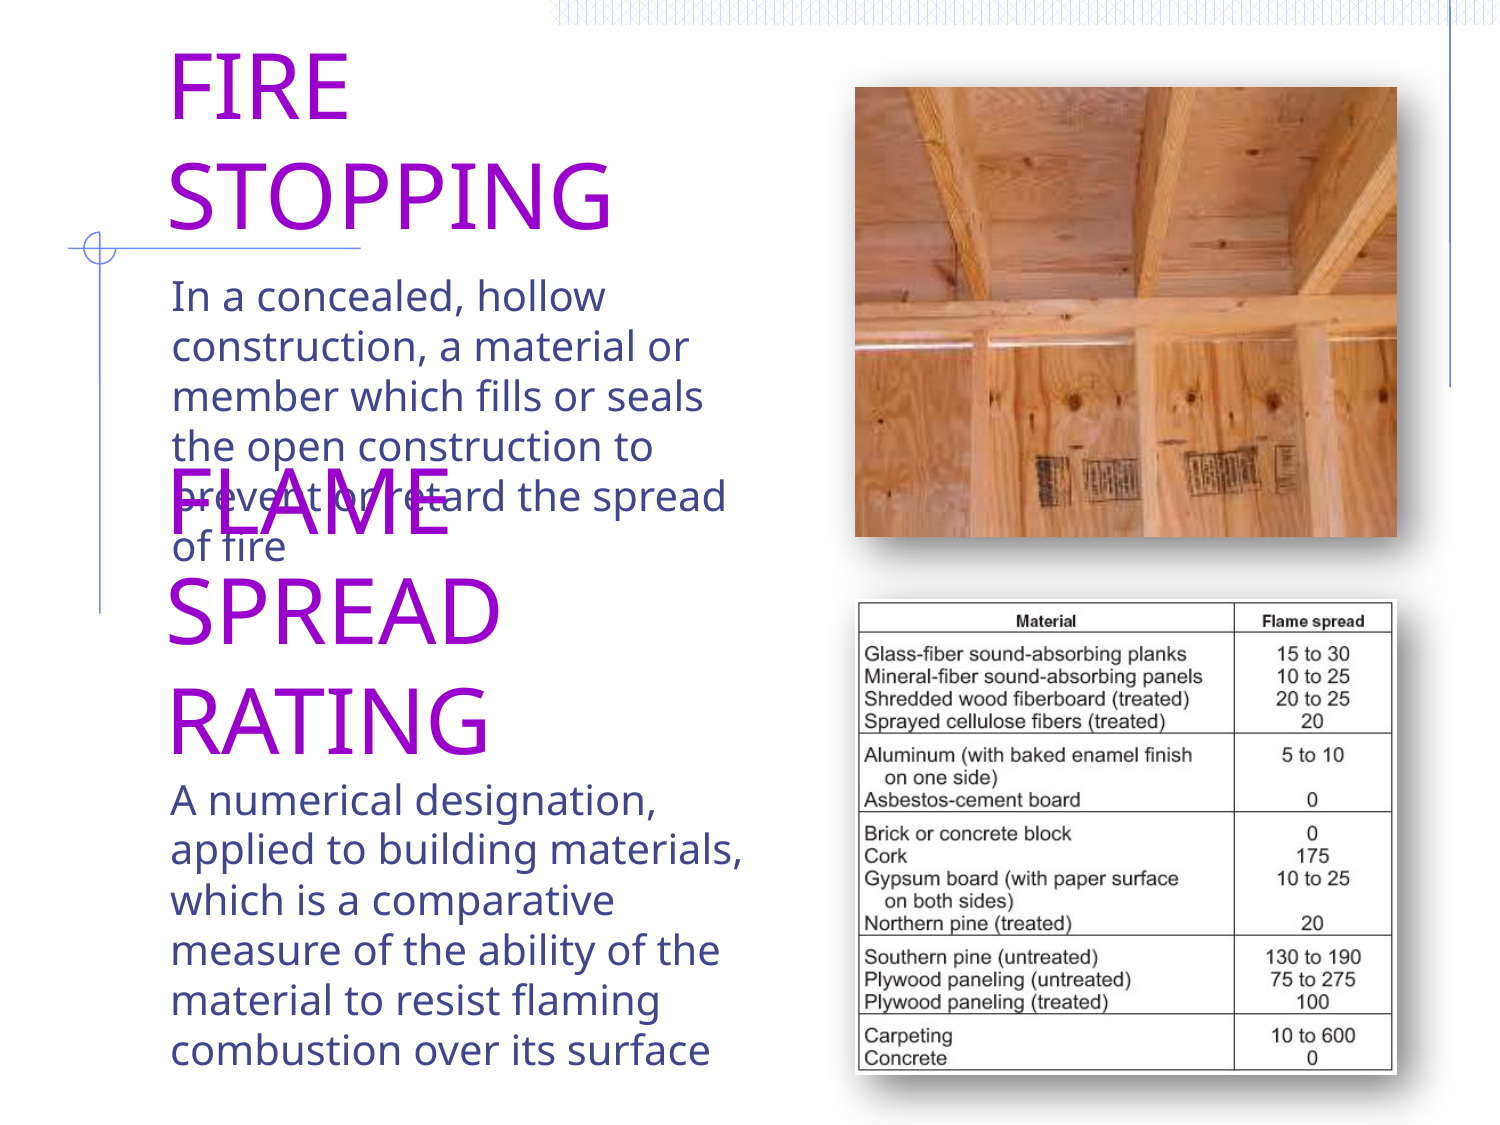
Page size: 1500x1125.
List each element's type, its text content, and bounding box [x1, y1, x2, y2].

list A numerical designation, applied to building materials, which is a comparative measure of the ability of the material to resist flaming combustion over its surface [155, 765, 781, 1079]
list FIRE STOPPING [151, 0, 827, 255]
picture [855, 86, 1398, 538]
list In a concealed, hollow construction, a material or member which fills or seals the open construction to prevent or retard the spread of fire [156, 262, 782, 525]
picture [855, 599, 1398, 1076]
list FLAME SPREAD RATING [150, 525, 825, 780]
